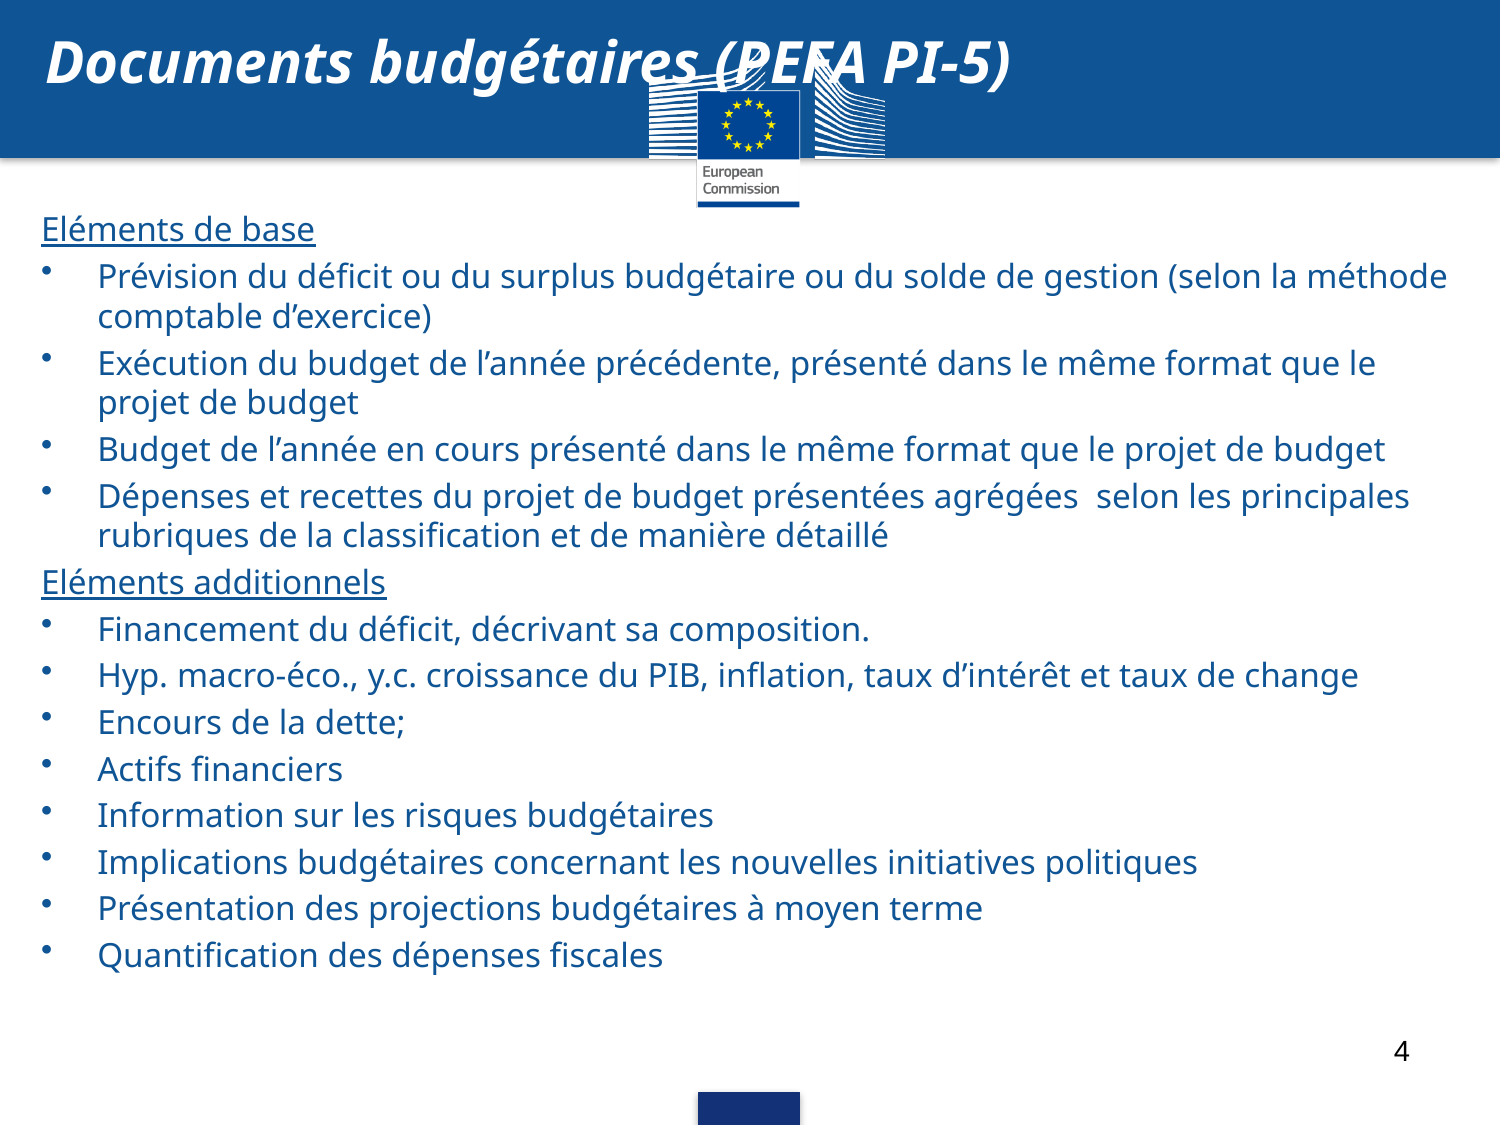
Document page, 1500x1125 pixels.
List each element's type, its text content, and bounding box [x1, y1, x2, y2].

list Eléments de base Prévision du déficit ou du surplus budgétaire ou du solde de gestion (selon la méthode comptable d’exercice) Exécution du budget de l’année précédente, présenté dans le même format que le projet de budget Budget de l’année en cours présenté dans le même format que le projet de budget Dépenses et recettes du projet de budget présentées agrégées selon les principales rubriques de la classification et de manière détaillé Eléments additionnels Financement du déficit, décrivant sa composition. Hyp. macro-éco., y.c. croissance du PIB, inflation, taux d’intérêt et taux de change Encours de la dette; Actifs financiers Information sur les risques budgétaires Implications budgétaires concernant les nouvelles initiatives politiques Présentation des projections budgétaires à moyen terme Quantification des dépenses fiscales [25, 151, 1483, 802]
slide_number 4 [1074, 1024, 1426, 1103]
picture [649, 138, 885, 151]
title Documents budgétaires (PEFA PI-5) [29, 0, 1381, 138]
